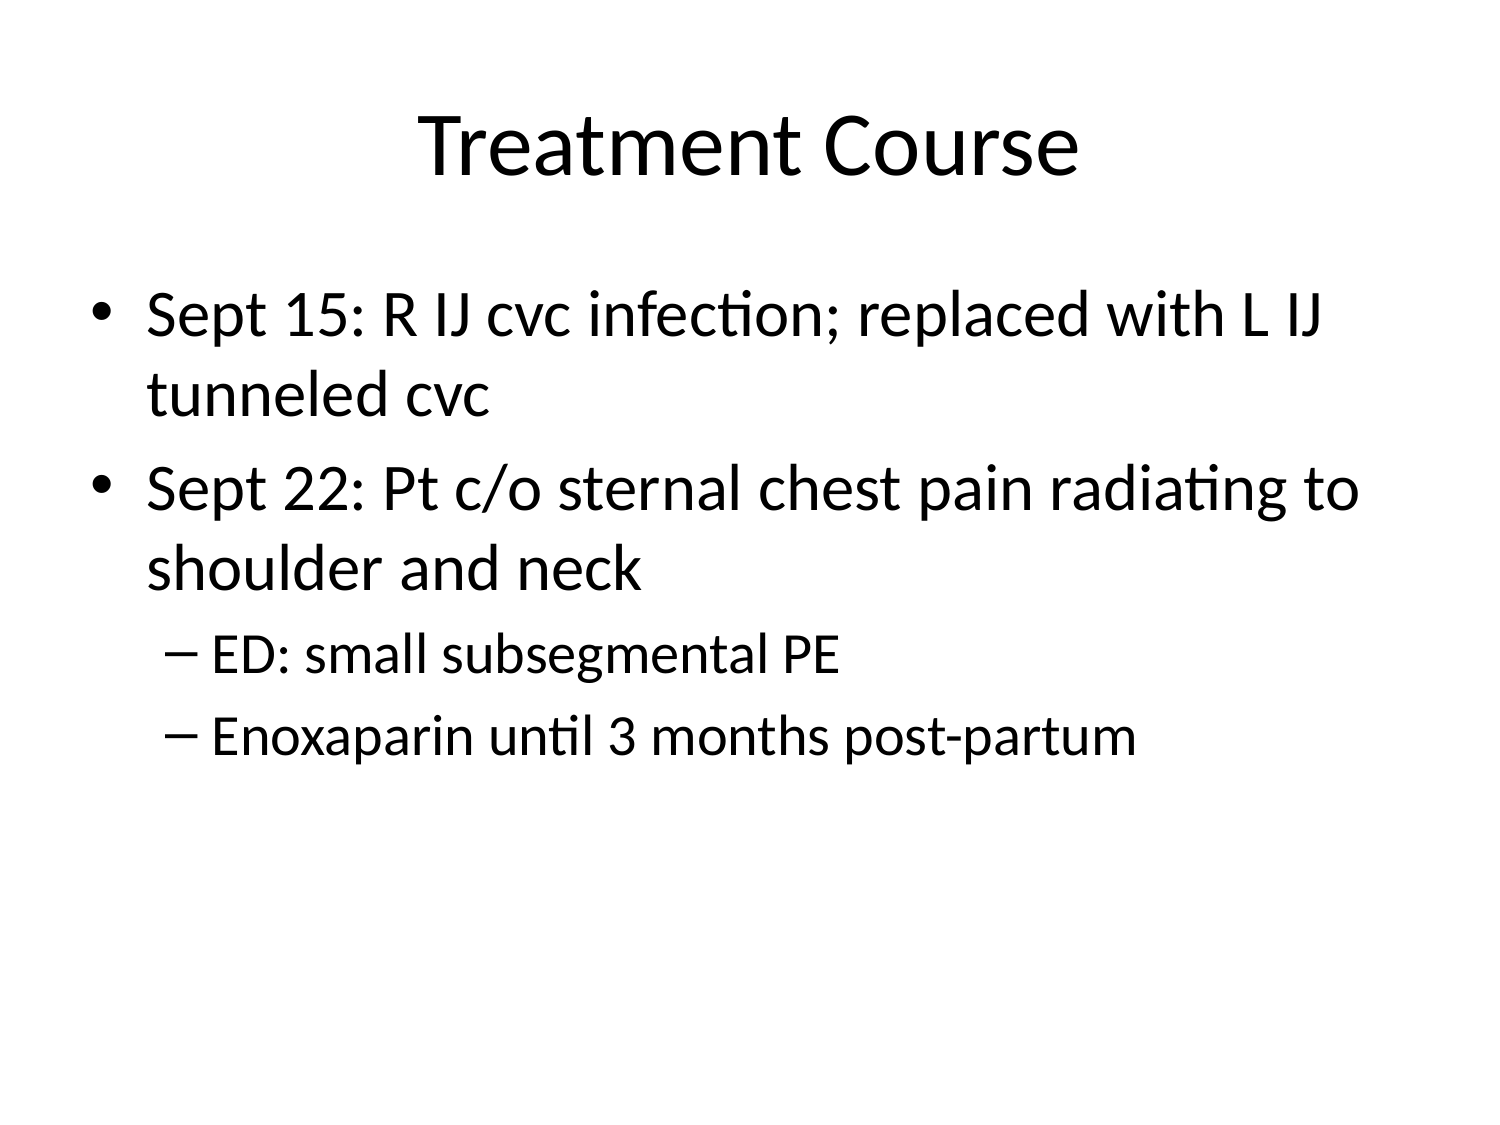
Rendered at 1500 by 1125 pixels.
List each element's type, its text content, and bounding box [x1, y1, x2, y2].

list Sept 15: R IJ cvc infection; replaced with L IJ tunneled cvc Sept 22: Pt c/o sternal chest pain radiating to shoulder and neck ED: small subsegmental PE Enoxaparin until 3 months post-partum [75, 262, 1425, 1005]
title Treatment Course [75, 45, 1425, 233]
